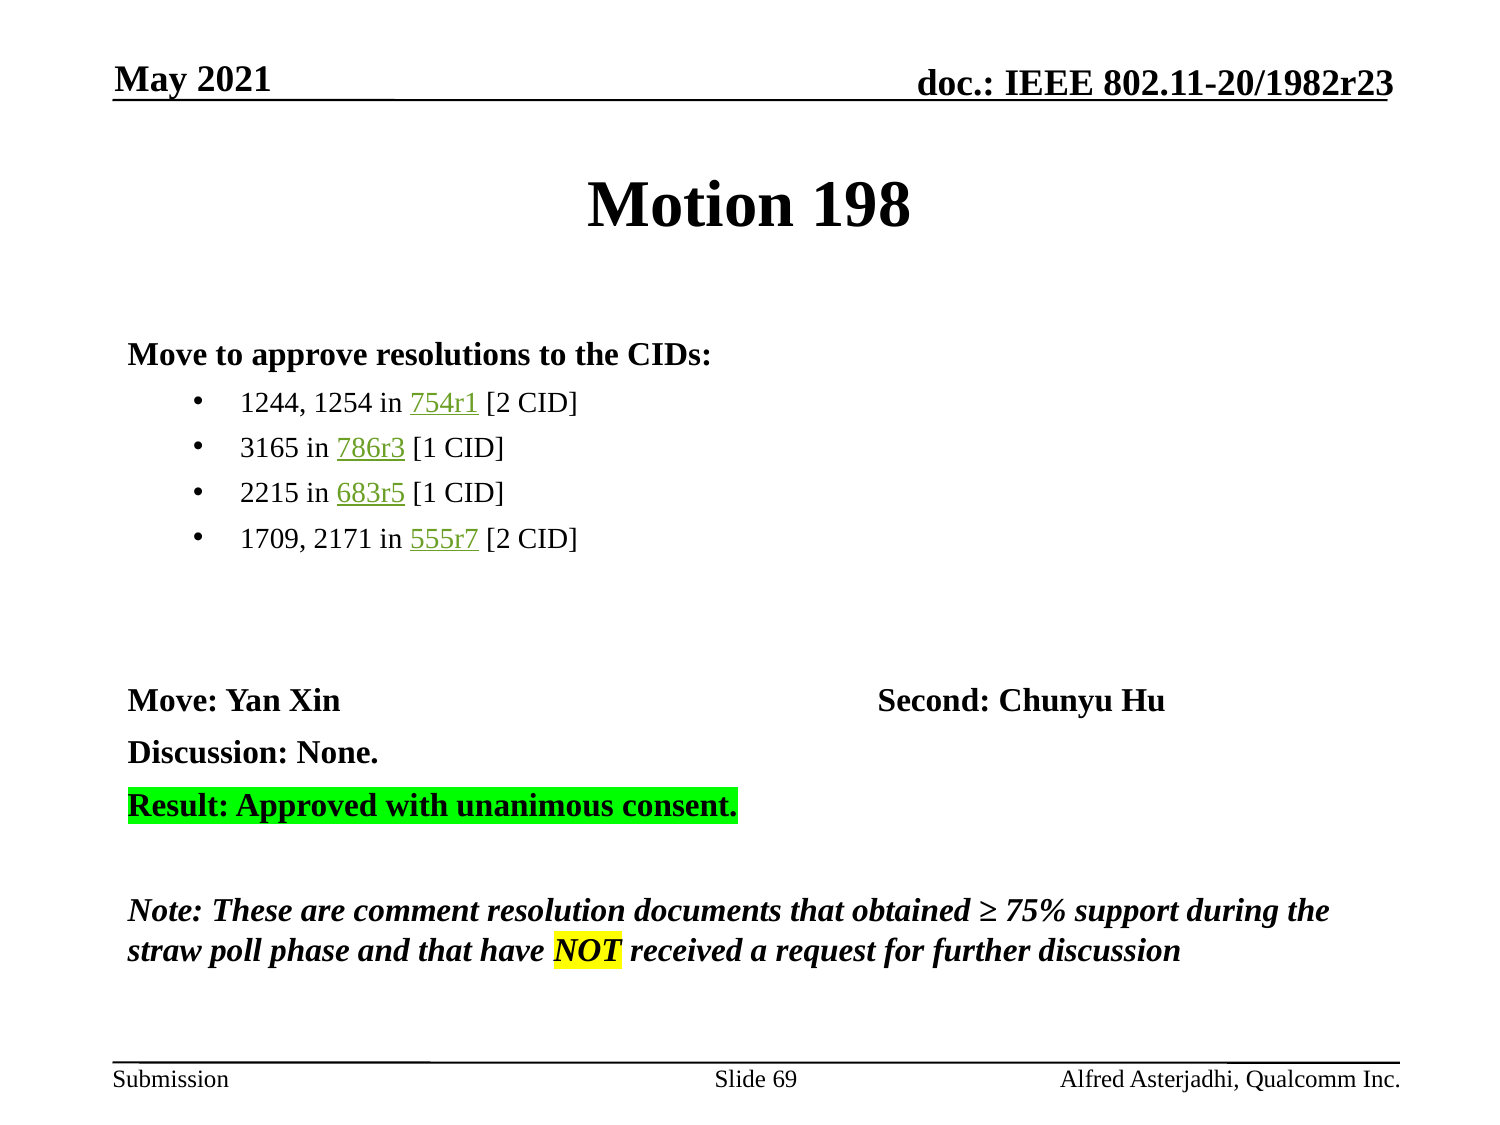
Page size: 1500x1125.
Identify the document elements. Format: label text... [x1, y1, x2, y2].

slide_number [114, 54, 423, 100]
title Motion 198 [112, 112, 1388, 288]
list Move to approve resolutions to the CIDs: 1244, 1254 in 754r1 [2 CID] 3165 in 786r3 [1 CID] 2215 in 683r5 [1 CID] 1709, 2171 in 555r7 [2 CID] Move: Yan Xin Second: Chunyu Hu Discussion: None. Result: Approved with unanimous consent. Note: These are comment resolution documents that obtained ≥ 75% support during the straw poll phase and that have NOT received a request for further discussion [112, 324, 1388, 1000]
footer Alfred Asterjadhi, Qualcomm Inc. [878, 1061, 1402, 1093]
slide_number Slide 69 [712, 1061, 800, 1123]
